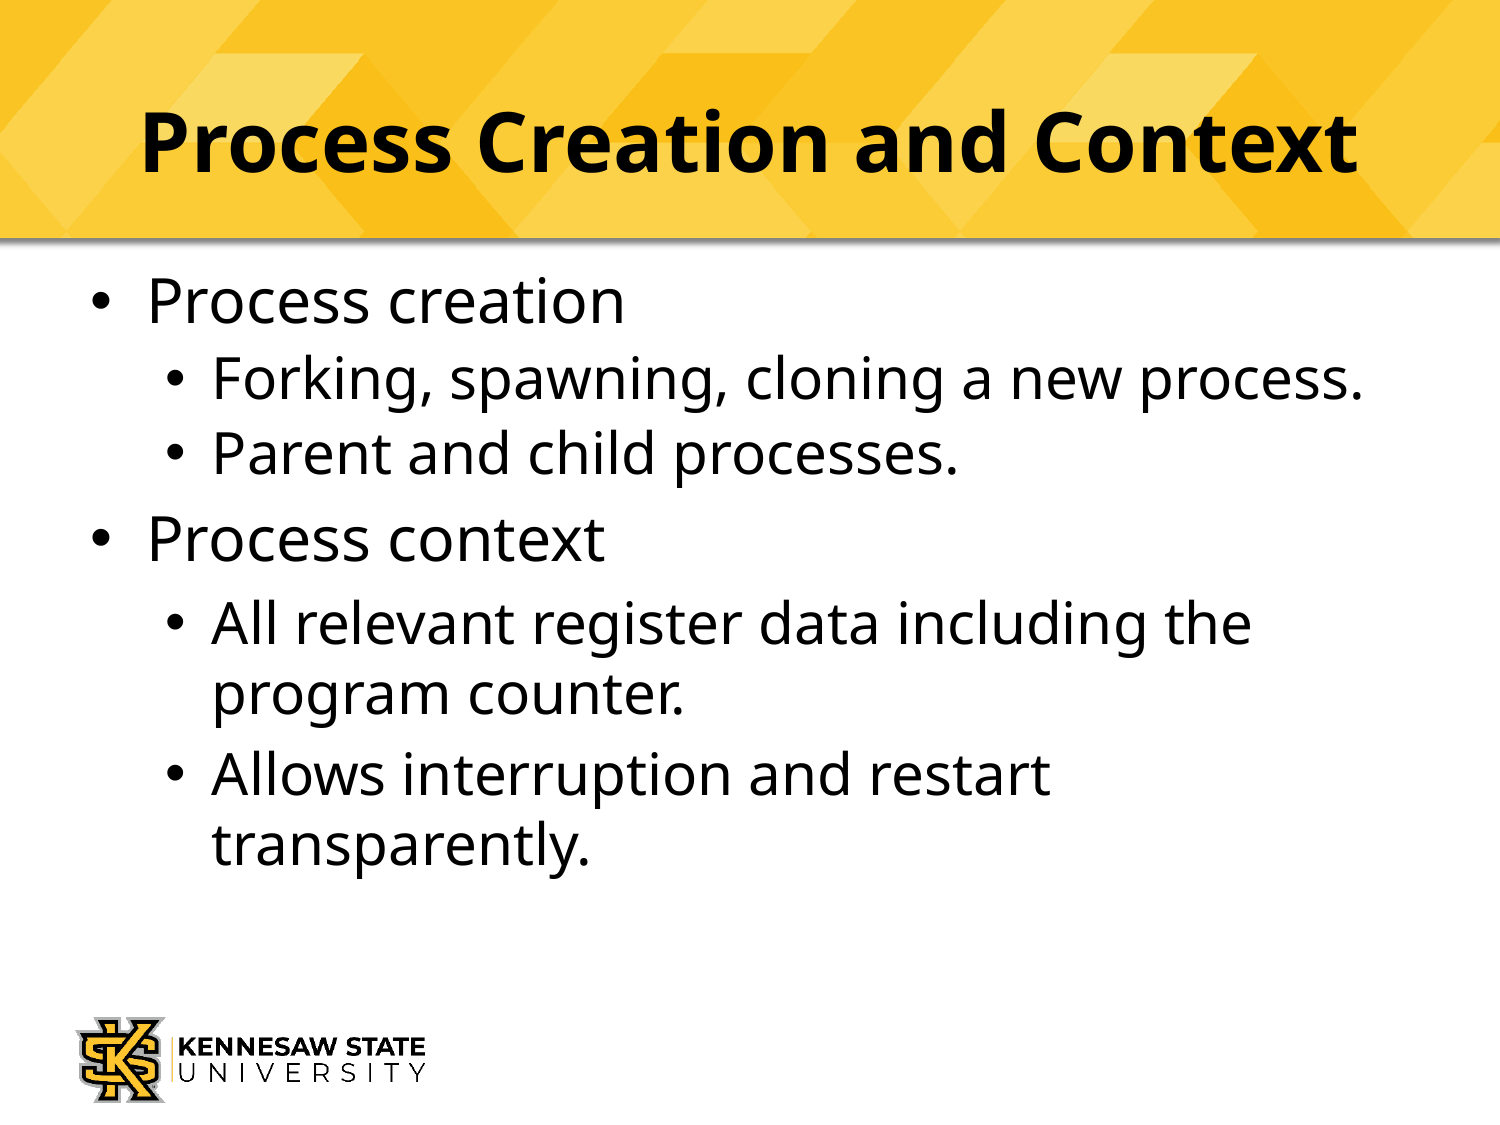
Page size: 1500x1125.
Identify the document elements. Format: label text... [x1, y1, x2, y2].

picture [75, 1017, 425, 1103]
title Process Creation and Context [75, 45, 1425, 233]
picture [0, 0, 1500, 251]
list Process creation Forking, spawning, cloning a new process. Parent and child processes. Process context All relevant register data including the program counter. Allows interruption and restart transparently. [75, 262, 1425, 1005]
